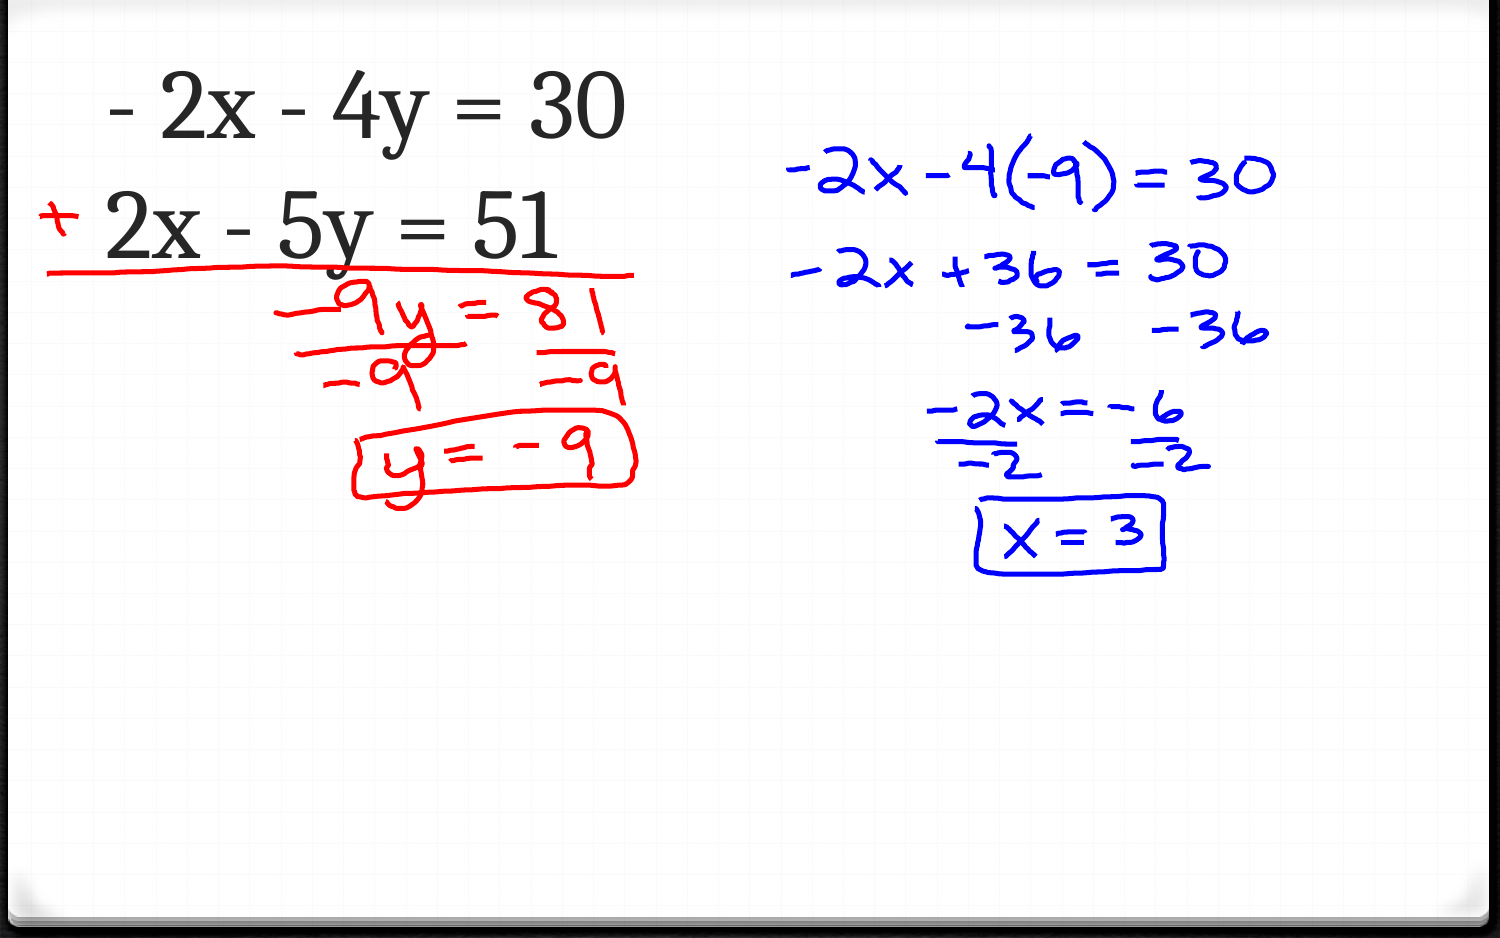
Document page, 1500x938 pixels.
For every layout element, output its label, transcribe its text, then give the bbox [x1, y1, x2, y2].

text_box [371, 360, 421, 410]
text_box [275, 308, 341, 316]
text_box [458, 301, 487, 308]
text_box [466, 314, 499, 318]
text_box [590, 363, 625, 406]
title - 2x - 4y = 30 2x - 5y = 51 [90, 59, 1410, 257]
text_box [46, 265, 634, 278]
text_box [536, 350, 616, 355]
text_box [323, 381, 360, 387]
text_box [591, 288, 604, 334]
text_box [353, 409, 637, 499]
text_box [48, 202, 57, 214]
text_box [396, 301, 435, 344]
text_box [39, 214, 79, 218]
text_box [295, 342, 467, 356]
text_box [788, 135, 1274, 575]
text_box [540, 378, 579, 386]
text_box [335, 280, 383, 334]
text_box [385, 494, 422, 510]
text_box [525, 288, 565, 329]
text_box [403, 347, 435, 367]
text_box [56, 217, 66, 235]
picture [0, 0, 1500, 938]
